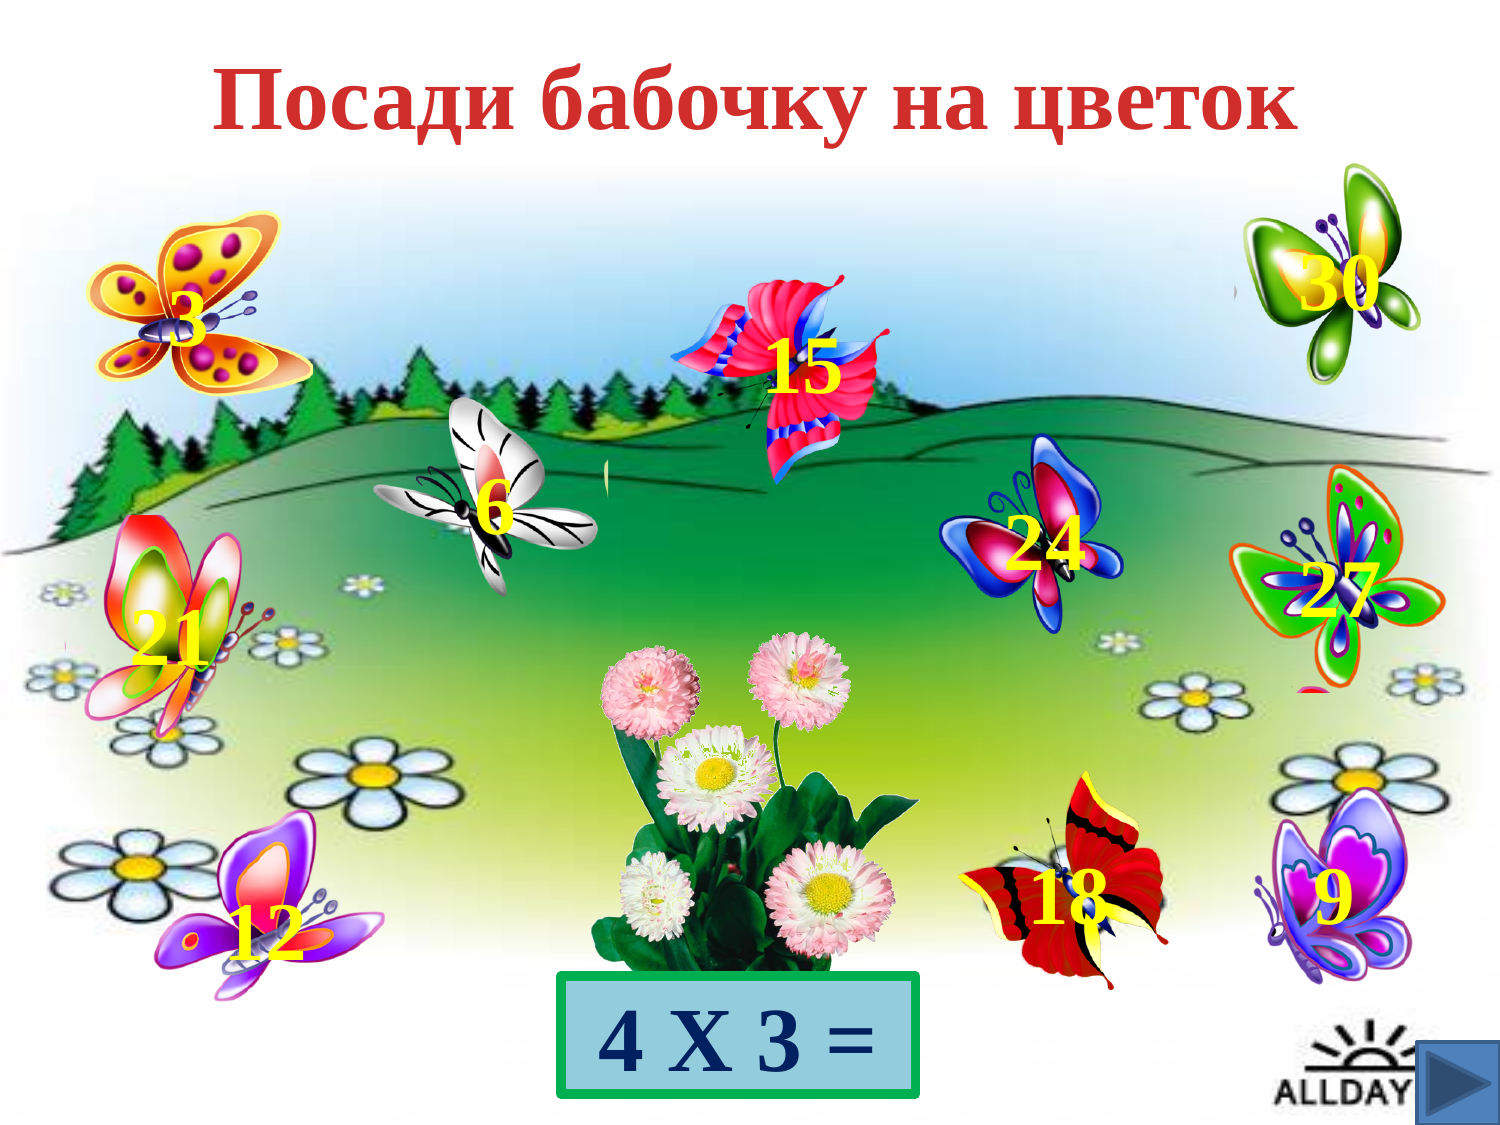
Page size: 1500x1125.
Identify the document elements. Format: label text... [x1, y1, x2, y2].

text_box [64, 514, 291, 741]
text_box [1415, 1040, 1500, 1125]
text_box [1233, 774, 1448, 1000]
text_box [938, 420, 1152, 634]
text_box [950, 762, 1188, 1000]
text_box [76, 207, 314, 410]
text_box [1233, 160, 1460, 386]
text_box 4 Х 3 = [559, 974, 917, 1096]
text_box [1222, 455, 1460, 693]
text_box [371, 396, 609, 610]
text_box Посади бабочку на цветок [194, 30, 1317, 156]
picture [0, 0, 1500, 1125]
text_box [147, 774, 396, 1013]
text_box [666, 255, 916, 500]
